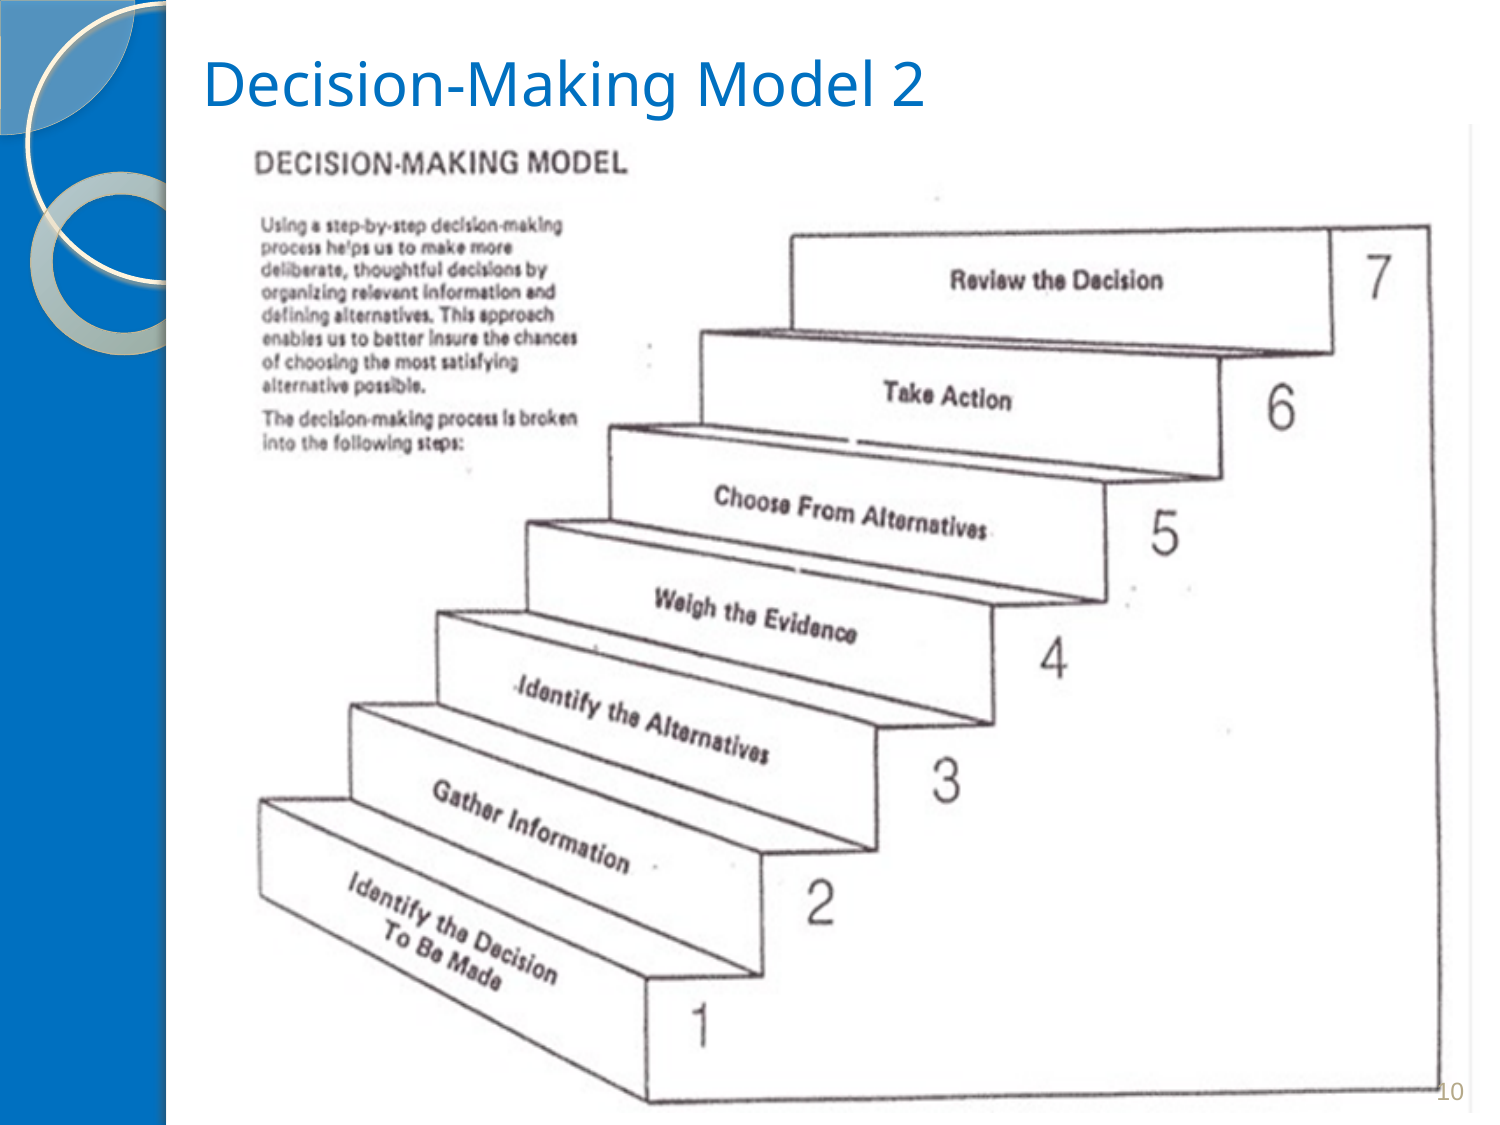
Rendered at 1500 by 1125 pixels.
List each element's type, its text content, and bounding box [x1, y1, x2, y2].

title Decision-Making Model 2 [187, 37, 1425, 200]
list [237, 124, 1488, 1113]
